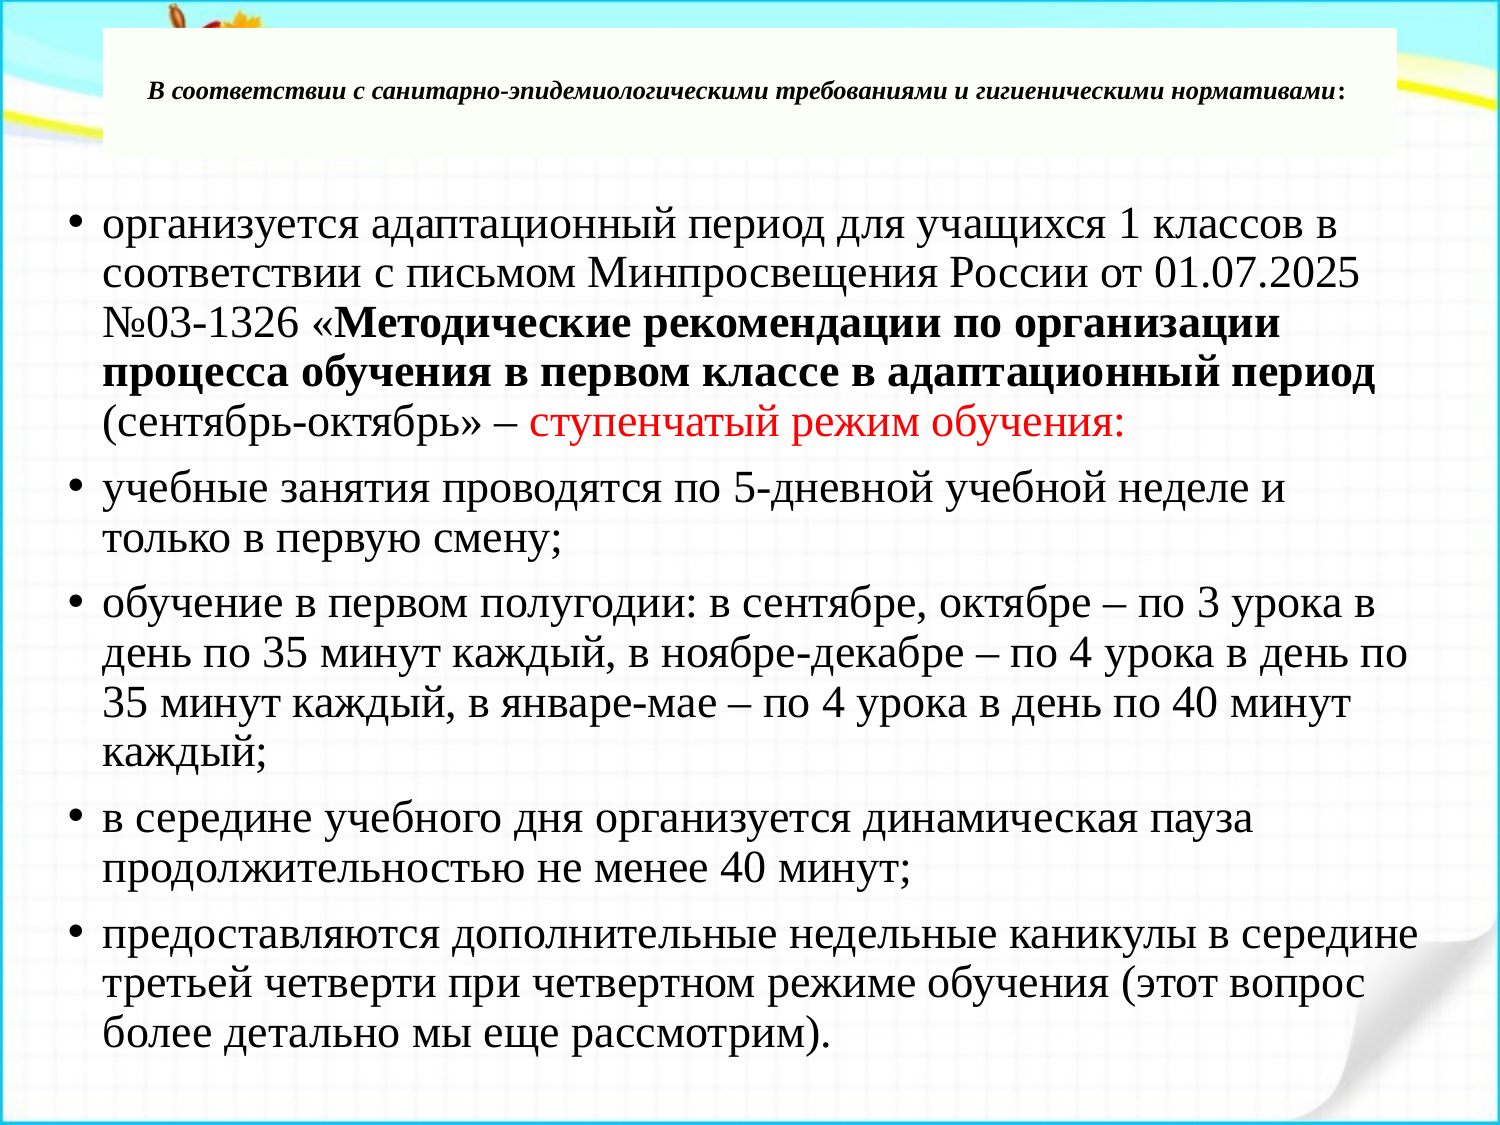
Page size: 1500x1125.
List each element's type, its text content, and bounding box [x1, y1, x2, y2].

list организуется адаптационный период для учащихся 1 классов в соответствии с письмом Минпросвещения России от 01.07.2025 №03-1326 «Методические рекомендации по организации процесса обучения в первом классе в адаптационный период (сентябрь-октябрь» – ступенчатый режим обучения: учебные занятия проводятся по 5-дневной учебной неделе и только в первую смену; обучение в первом полугодии: в сентябре, октябре – по 3 урока в день по 35 минут каждый, в ноябре-декабре – по 4 урока в день по 35 минут каждый, в январе-мае – по 4 урока в день по 40 минут каждый; в середине учебного дня организуется динамическая пауза продолжительностью не менее 40 минут; предоставляются дополнительные недельные каникулы в середине третьей четверти при четвертном режиме обучения (этот вопрос более детально мы еще рассмотрим). [52, 191, 1436, 1074]
title В соответствии с санитарно-эпидемиологическими требованиями и гигиеническими нормативами: [103, 27, 1397, 158]
picture [0, 0, 1500, 1125]
